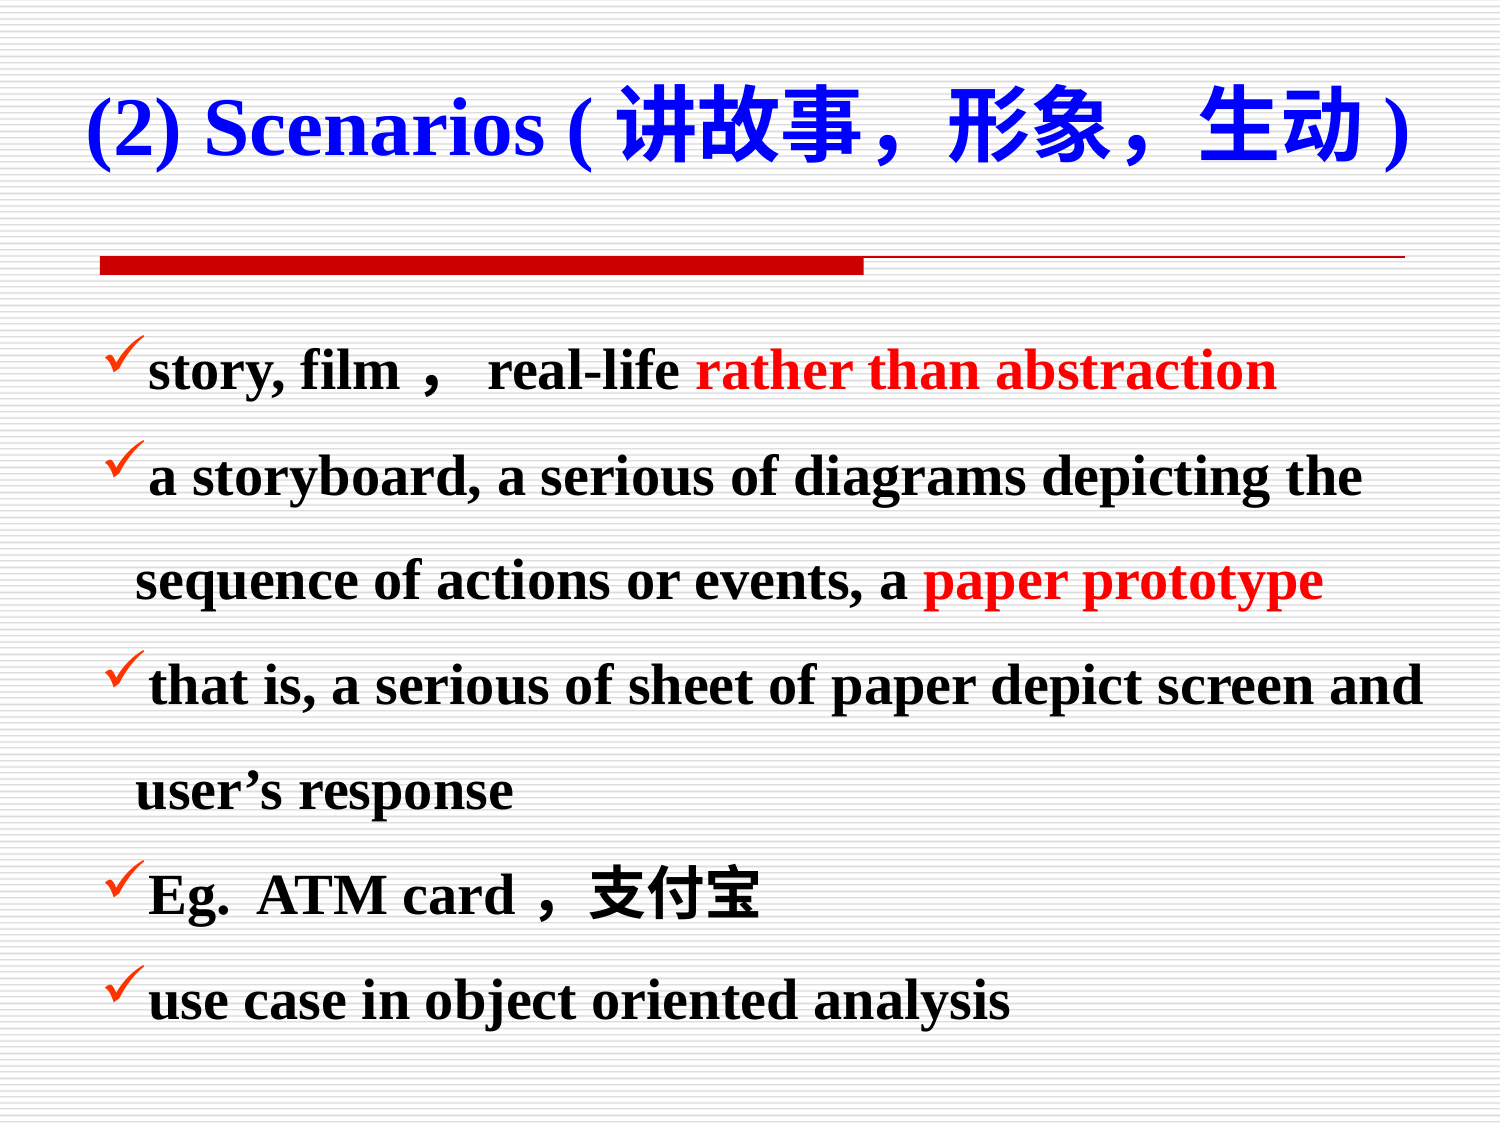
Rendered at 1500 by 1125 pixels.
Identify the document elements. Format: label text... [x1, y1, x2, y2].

text_box story, film，real-life rather than abstraction a storyboard, a serious of diagrams depicting the sequence of actions or events, a paper prototype that is, a serious of sheet of paper depict screen and user’s response Eg. ATM card，支付宝 use case in object oriented analysis [85, 289, 1500, 1039]
text_box (2) Scenarios (讲故事，形象，生动) [70, 75, 1437, 181]
picture [0, 0, 1500, 1125]
